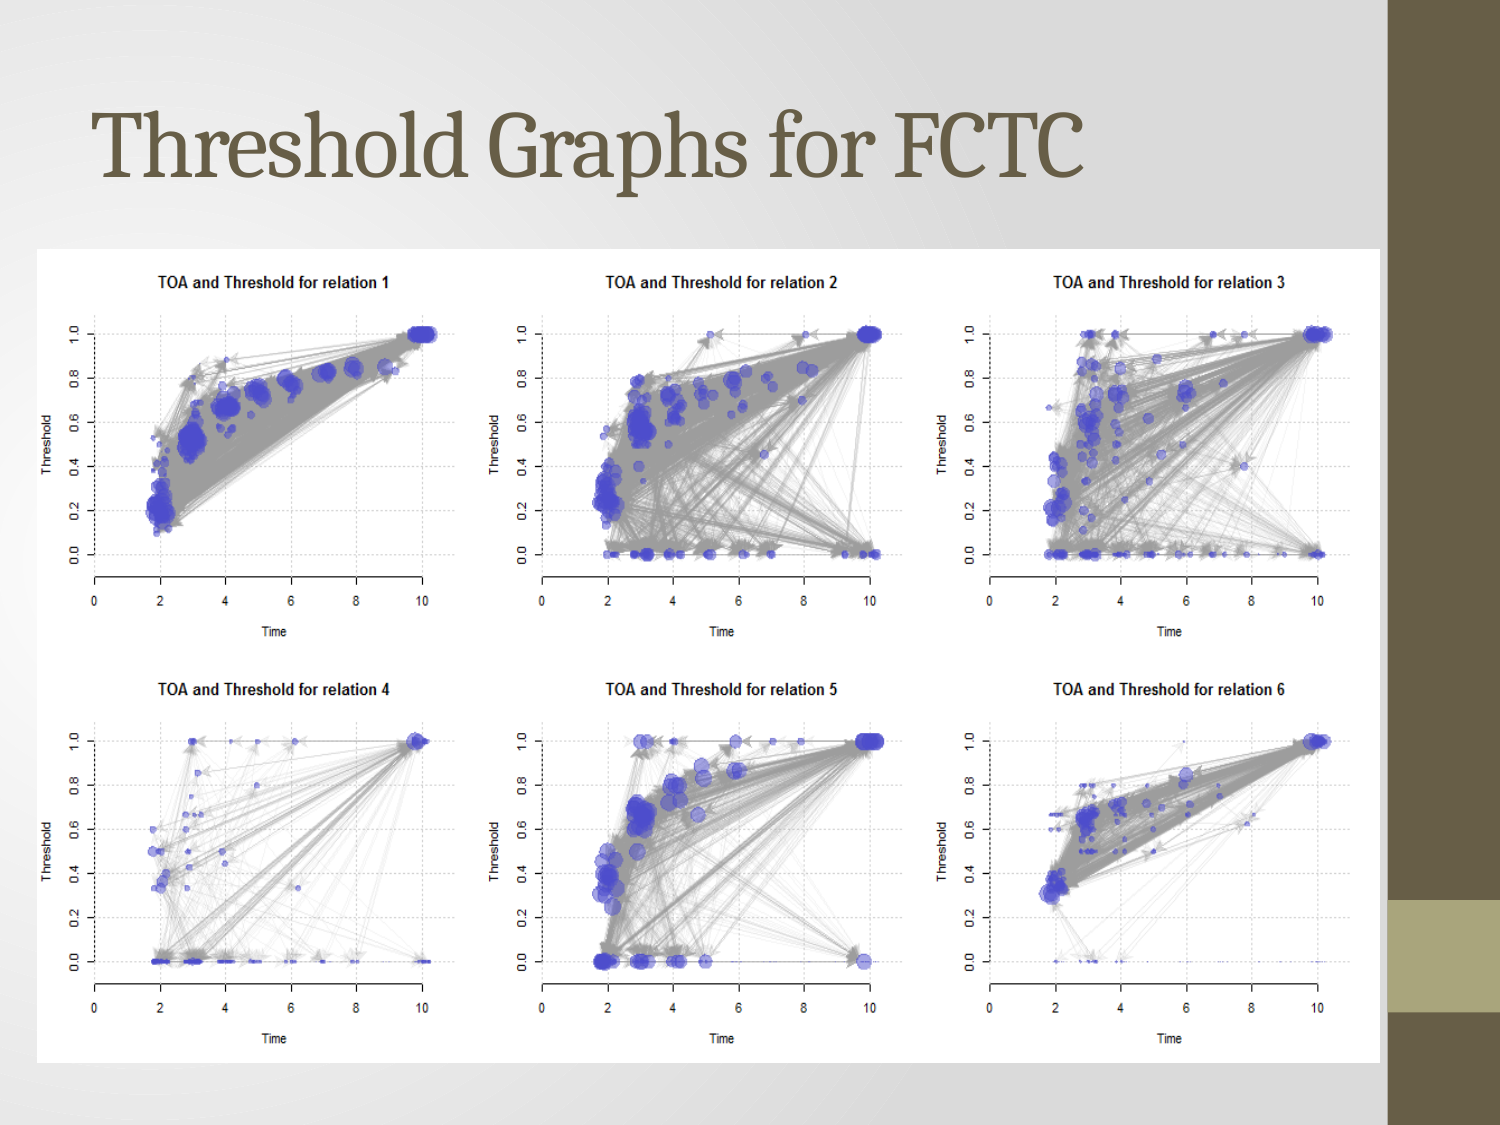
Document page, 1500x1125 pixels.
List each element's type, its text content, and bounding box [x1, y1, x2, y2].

title Threshold Graphs for FCTC [75, 45, 1425, 233]
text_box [36, 249, 1380, 1063]
